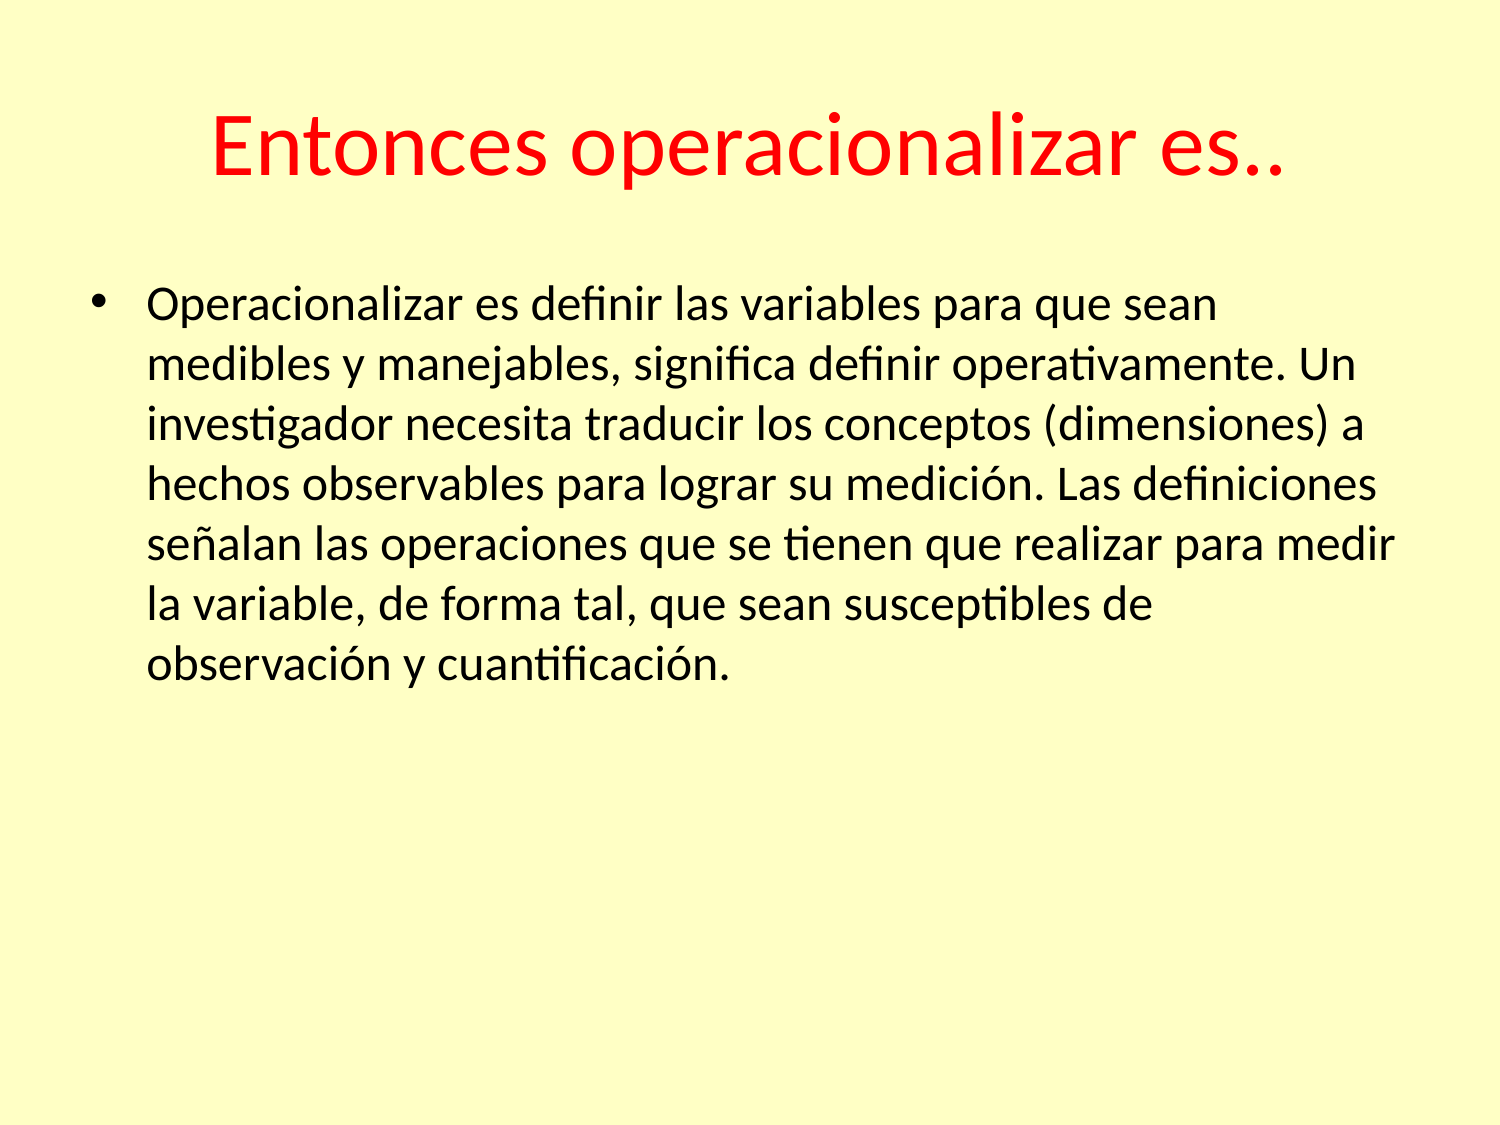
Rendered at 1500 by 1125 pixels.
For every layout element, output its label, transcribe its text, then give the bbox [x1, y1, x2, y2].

title Entonces operacionalizar es.. [75, 45, 1425, 233]
list Operacionalizar es definir las variables para que sean medibles y manejables, significa definir operativamente. Un investigador necesita traducir los conceptos (dimensiones) a hechos observables para lograr su medición. Las definiciones señalan las operaciones que se tienen que realizar para medir la variable, de forma tal, que sean susceptibles de observación y cuantificación. [75, 262, 1425, 1005]
